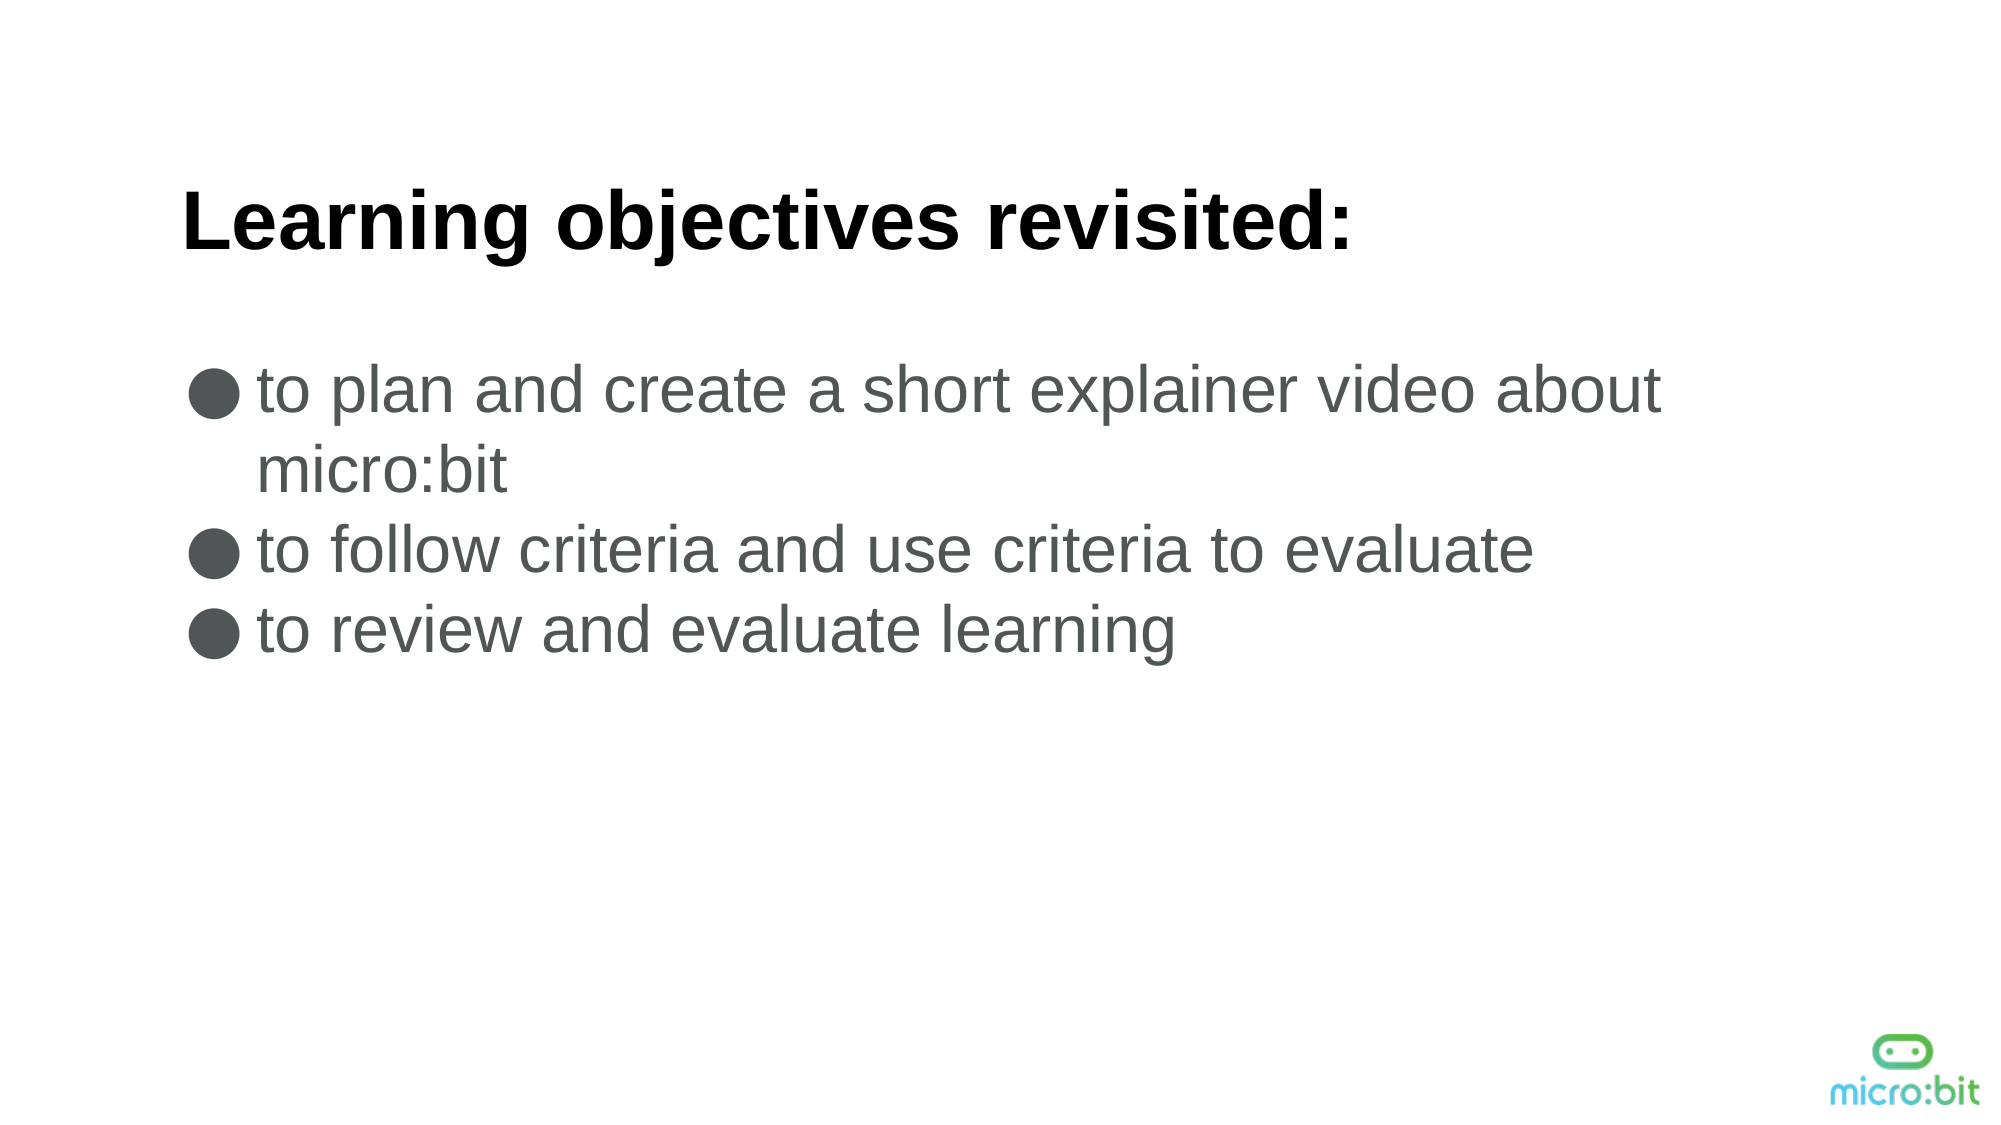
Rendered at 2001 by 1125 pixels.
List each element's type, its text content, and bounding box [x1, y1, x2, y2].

picture [1830, 1029, 1980, 1106]
text_box Learning objectives revisited: to plan and create a short explainer video about micro:bit to follow criteria and use criteria to evaluate to review and evaluate learning [166, 72, 1918, 896]
